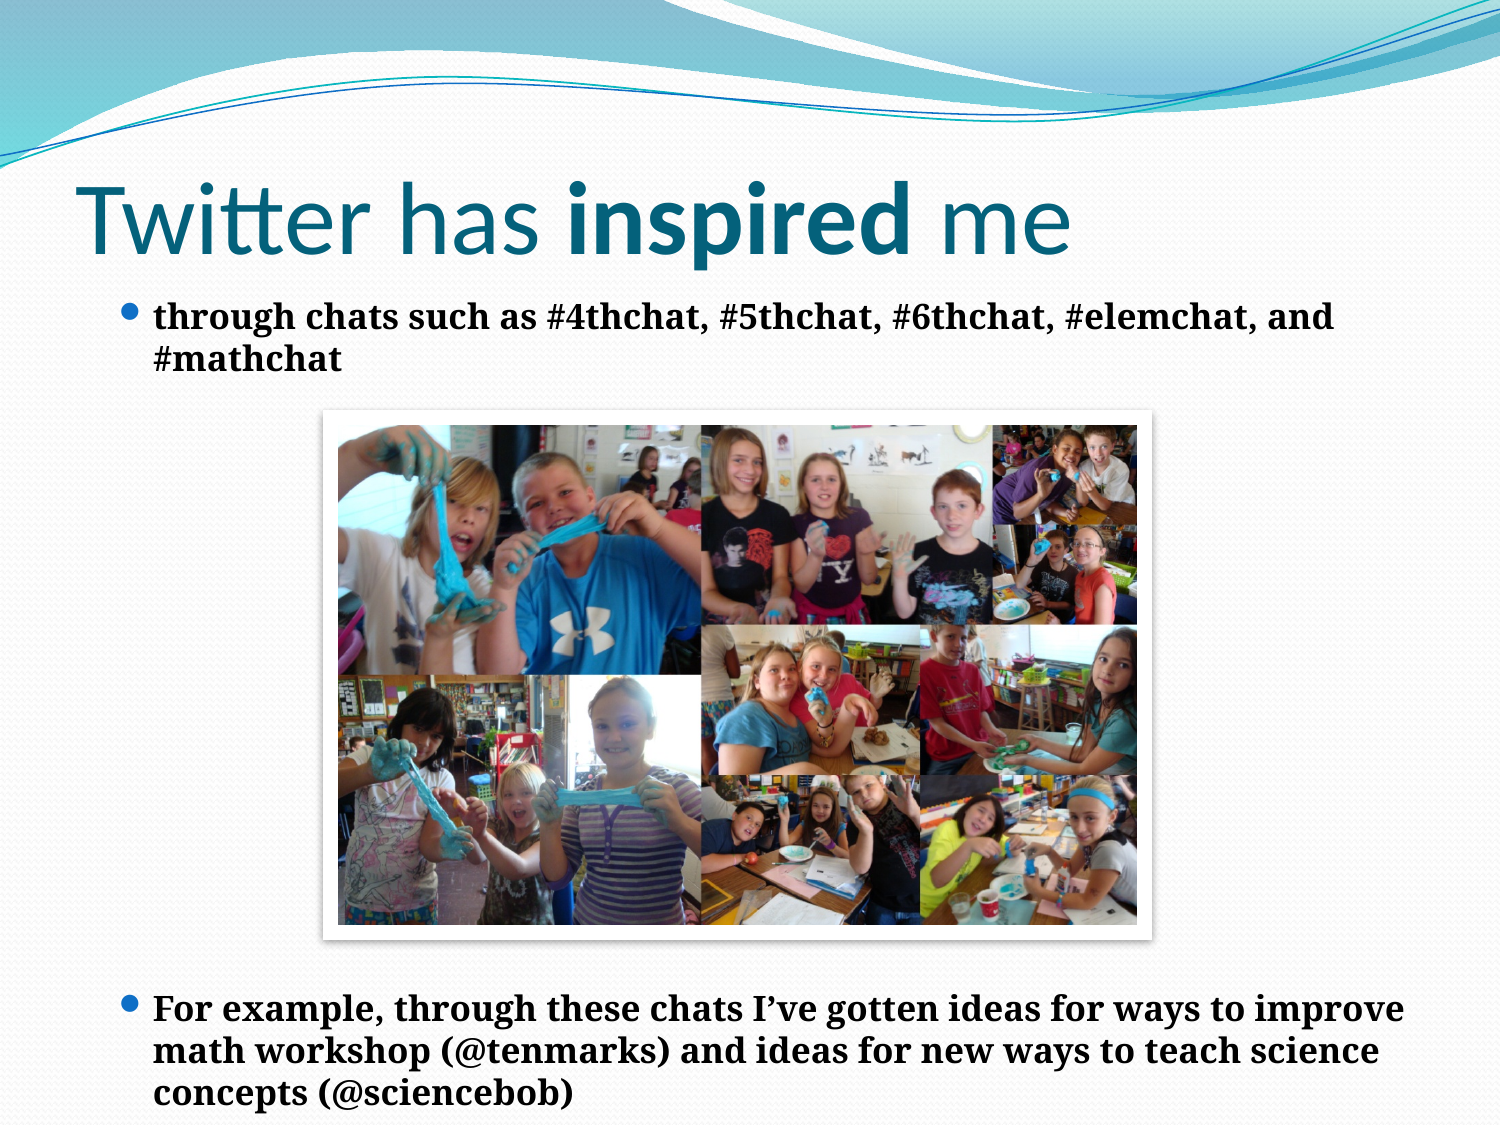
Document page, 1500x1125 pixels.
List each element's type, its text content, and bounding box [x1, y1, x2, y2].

title Twitter has inspired me [75, 87, 1425, 275]
list through chats such as #4thchat, #5thchat, #6thchat, #elemchat, and #mathchat For example, through these chats I’ve gotten ideas for ways to improve math workshop (@tenmarks) and ideas for new ways to teach science concepts (@sciencebob) [50, 287, 1463, 1125]
picture [337, 424, 1138, 926]
